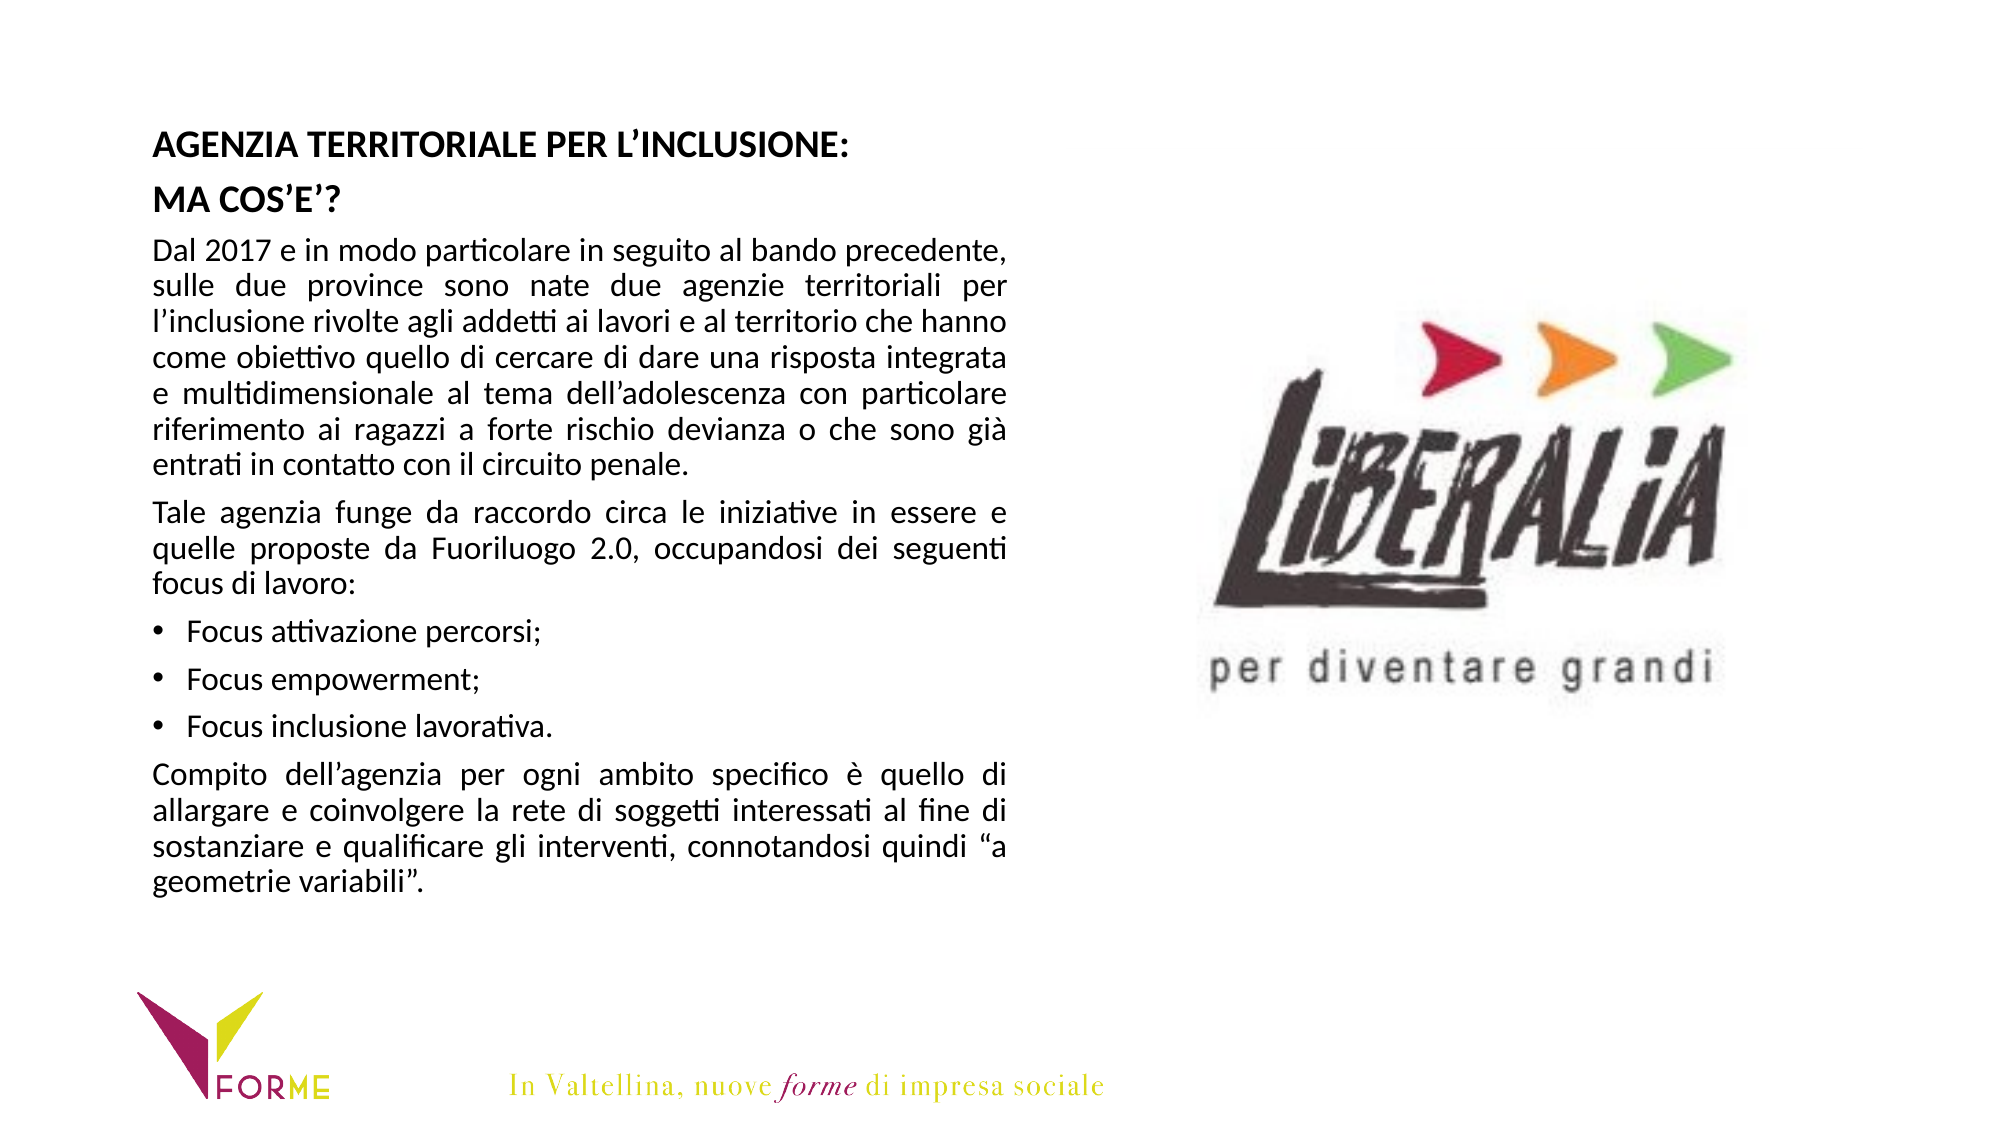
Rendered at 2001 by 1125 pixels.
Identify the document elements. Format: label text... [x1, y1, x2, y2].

picture [137, 992, 1103, 1103]
picture [1066, 147, 1863, 867]
list AGENZIA TERRITORIALE PER L’INCLUSIONE: MA COS’E’? Dal 2017 e in modo particolare in seguito al bando precedente, sulle due province sono nate due agenzie territoriali per l’inclusione rivolte agli addetti ai lavori e al territorio che hanno come obiettivo quello di cercare di dare una risposta integrata e multidimensionale al tema dell’adolescenza con particolare riferimento ai ragazzi a forte rischio devianza o che sono già entrati in contatto con il circuito penale. Tale agenzia funge da raccordo circa le iniziative in essere e quelle proposte da Fuoriluogo 2.0, occupandosi dei seguenti focus di lavoro: Focus attivazione percorsi; Focus empowerment; Focus inclusione lavorativa. Compito dell’agenzia per ogni ambito specifico è quello di allargare e coinvolgere la rete di soggetti interessati al fine di sostanziare e qualificare gli interventi, connotandosi quindi “a geometrie variabili”. [137, 116, 1024, 924]
